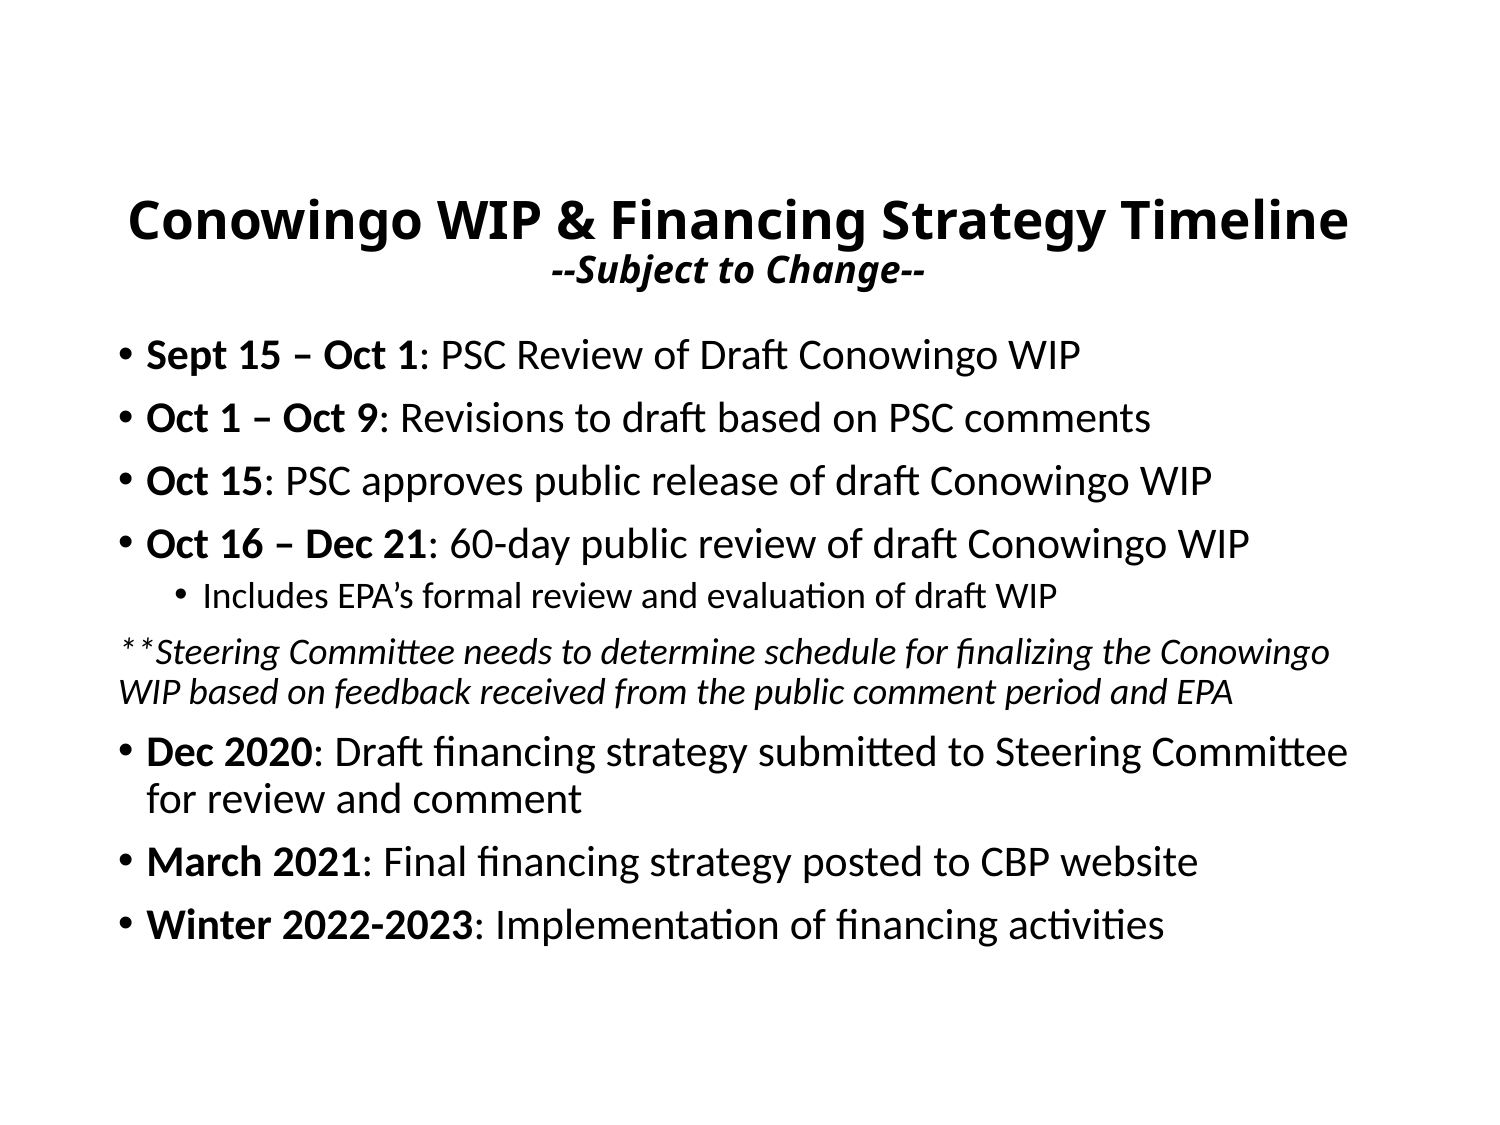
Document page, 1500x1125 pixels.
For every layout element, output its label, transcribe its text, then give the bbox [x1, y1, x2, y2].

list Sept 15 – Oct 1: PSC Review of Draft Conowingo WIP Oct 1 – Oct 9: Revisions to draft based on PSC comments Oct 15: PSC approves public release of draft Conowingo WIP Oct 16 – Dec 21: 60-day public review of draft Conowingo WIP Includes EPA’s formal review and evaluation of draft WIP **Steering Committee needs to determine schedule for finalizing the Conowingo WIP based on feedback received from the public comment period and EPA Dec 2020: Draft financing strategy submitted to Steering Committee for review and comment March 2021: Final financing strategy posted to CBP website Winter 2022-2023: Implementation of financing activities [103, 324, 1397, 985]
title Conowingo WIP & Financing Strategy Timeline --Subject to Change-- [91, 161, 1386, 325]
